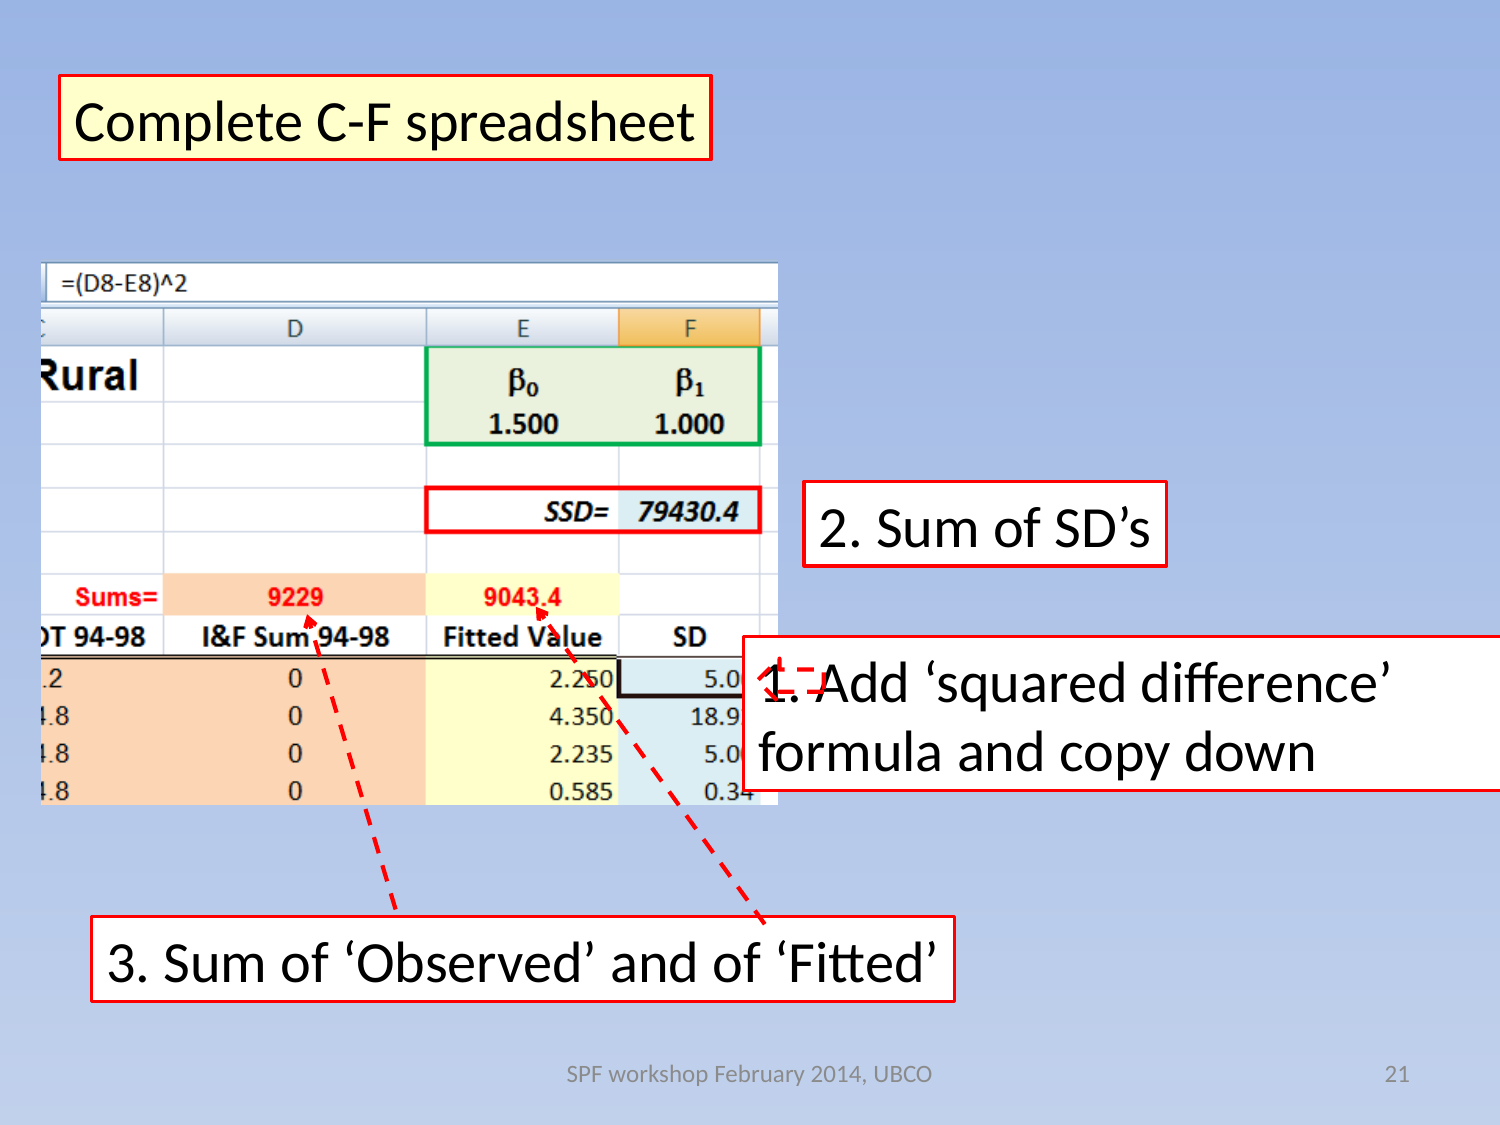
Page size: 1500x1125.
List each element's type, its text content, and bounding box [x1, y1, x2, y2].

text_box [783, 668, 825, 693]
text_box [535, 606, 765, 925]
text_box Complete C-F spreadsheet [59, 75, 711, 160]
footer SPF workshop February 2014, UBCO [512, 1042, 988, 1103]
text_box 2. Sum of SD’s [804, 481, 1167, 566]
text_box 1. Add ‘squared difference’ formula and copy down [783, 636, 1500, 791]
text_box 3. Sum of ‘Observed’ and of ‘Fitted’ [91, 916, 955, 1002]
slide_number 21 [1074, 1042, 1425, 1103]
picture [40, 259, 778, 806]
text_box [306, 613, 396, 910]
